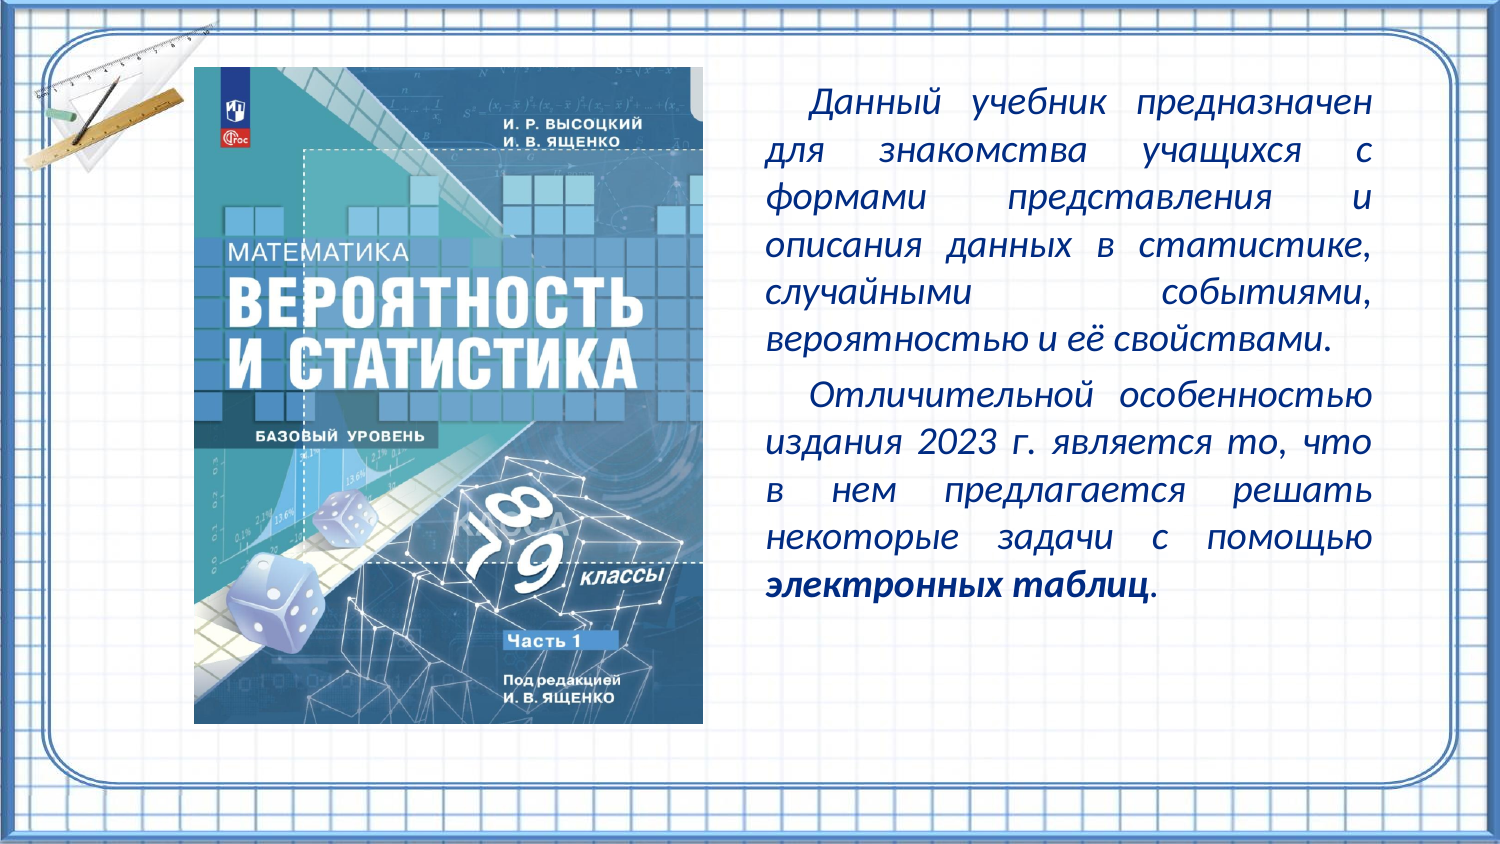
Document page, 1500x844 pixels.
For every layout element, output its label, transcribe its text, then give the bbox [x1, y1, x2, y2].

picture [0, 0, 1500, 844]
list Данный учебник предназначен для знакомства учащихся с формами представления и описания данных в статистике, случайными событиями, вероятностью и её свойствами. Отличительной особенностью издания 2023 г. является то, что в нем предлагается решать некоторые задачи с помощью электронных таблиц. [750, 67, 1388, 694]
